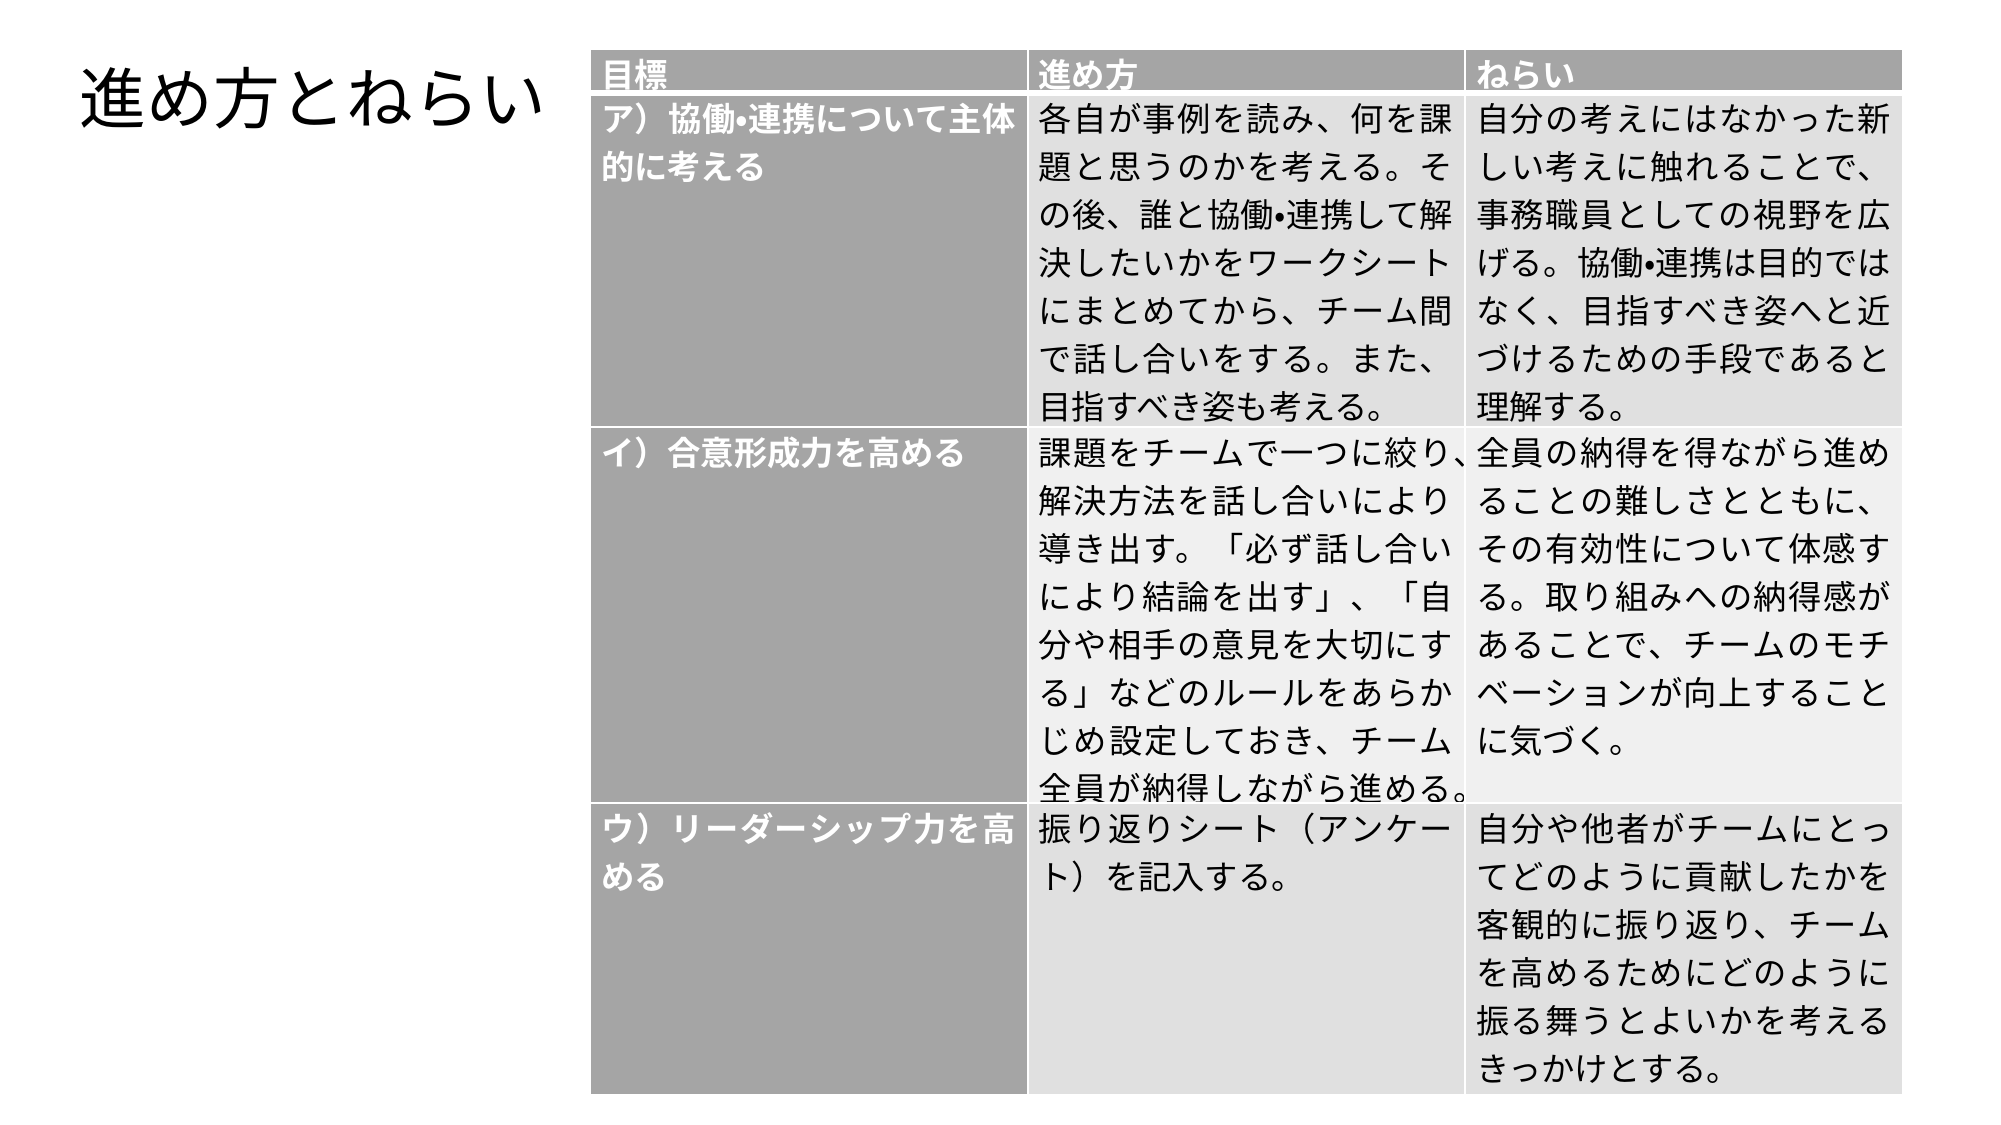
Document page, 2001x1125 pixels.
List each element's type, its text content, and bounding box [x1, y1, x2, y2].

table_header 進め方 [1029, 50, 1464, 90]
table_cell 振り返りシート（アンケート）を記入する。 [1029, 804, 1464, 1094]
text_box 進め方とねらい [22, 49, 589, 145]
table_cell 課題をチームで一つに絞り、解決方法を話し合いにより導き出す。「必ず話し合いにより結論を出す」、「自分や相手の意見を大切にする」などのルールをあらかじめ設定しておき、チーム全員が納得しながら進める。 [1029, 428, 1464, 802]
table_cell ア）協働・連携について主体的に考える [591, 96, 1027, 426]
table_header ねらい [1466, 50, 1902, 90]
table_cell イ）合意形成力を高める [591, 428, 1027, 802]
table_cell 全員の納得を得ながら進めることの難しさとともに、その有効性について体感する。取り組みへの納得感があることで、チームのモチベーションが向上することに気づく。 [1466, 428, 1902, 802]
table_cell 自分の考えにはなかった新しい考えに触れることで、事務職員としての視野を広げる。協働・連携は目的ではなく、目指すべき姿へと近づけるための手段であると理解する。 [1466, 96, 1902, 426]
table_cell 自分や他者がチームにとってどのように貢献したかを客観的に振り返り、チームを高めるためにどのように振る舞うとよいかを考えるきっかけとする。 [1466, 804, 1902, 1094]
table_cell ウ）リーダーシップ力を高める [591, 804, 1027, 1094]
table_cell 各自が事例を読み、何を課題と思うのかを考える。その後、誰と協働・連携して解決したいかをワークシートにまとめてから、チーム間で話し合いをする。また、目指すべき姿も考える。 [1029, 96, 1464, 426]
table_header 目標 [591, 50, 1027, 90]
